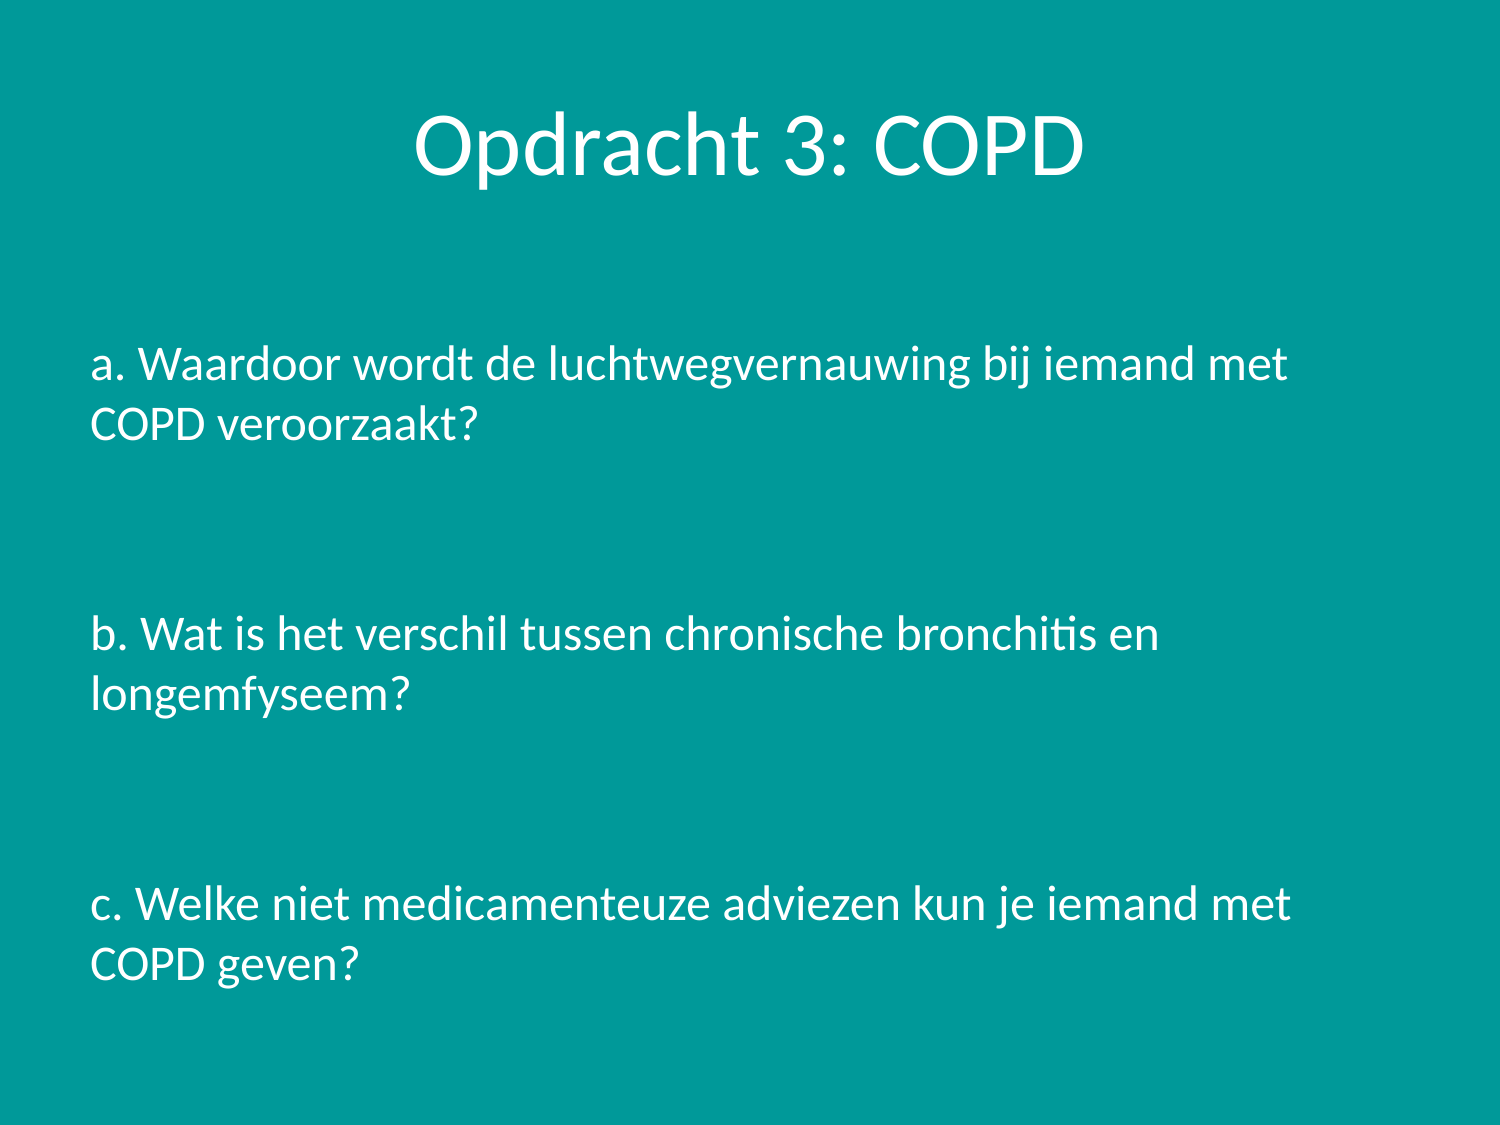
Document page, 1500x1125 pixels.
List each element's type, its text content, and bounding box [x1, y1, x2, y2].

title Opdracht 3: COPD [75, 45, 1425, 233]
list a. Waardoor wordt de luchtwegvernauwing bij iemand met COPD veroorzaakt? b. Wat is het verschil tussen chronische bronchitis en longemfyseem? c. Welke niet medicamenteuze adviezen kun je iemand met COPD geven? [75, 262, 1425, 1005]
